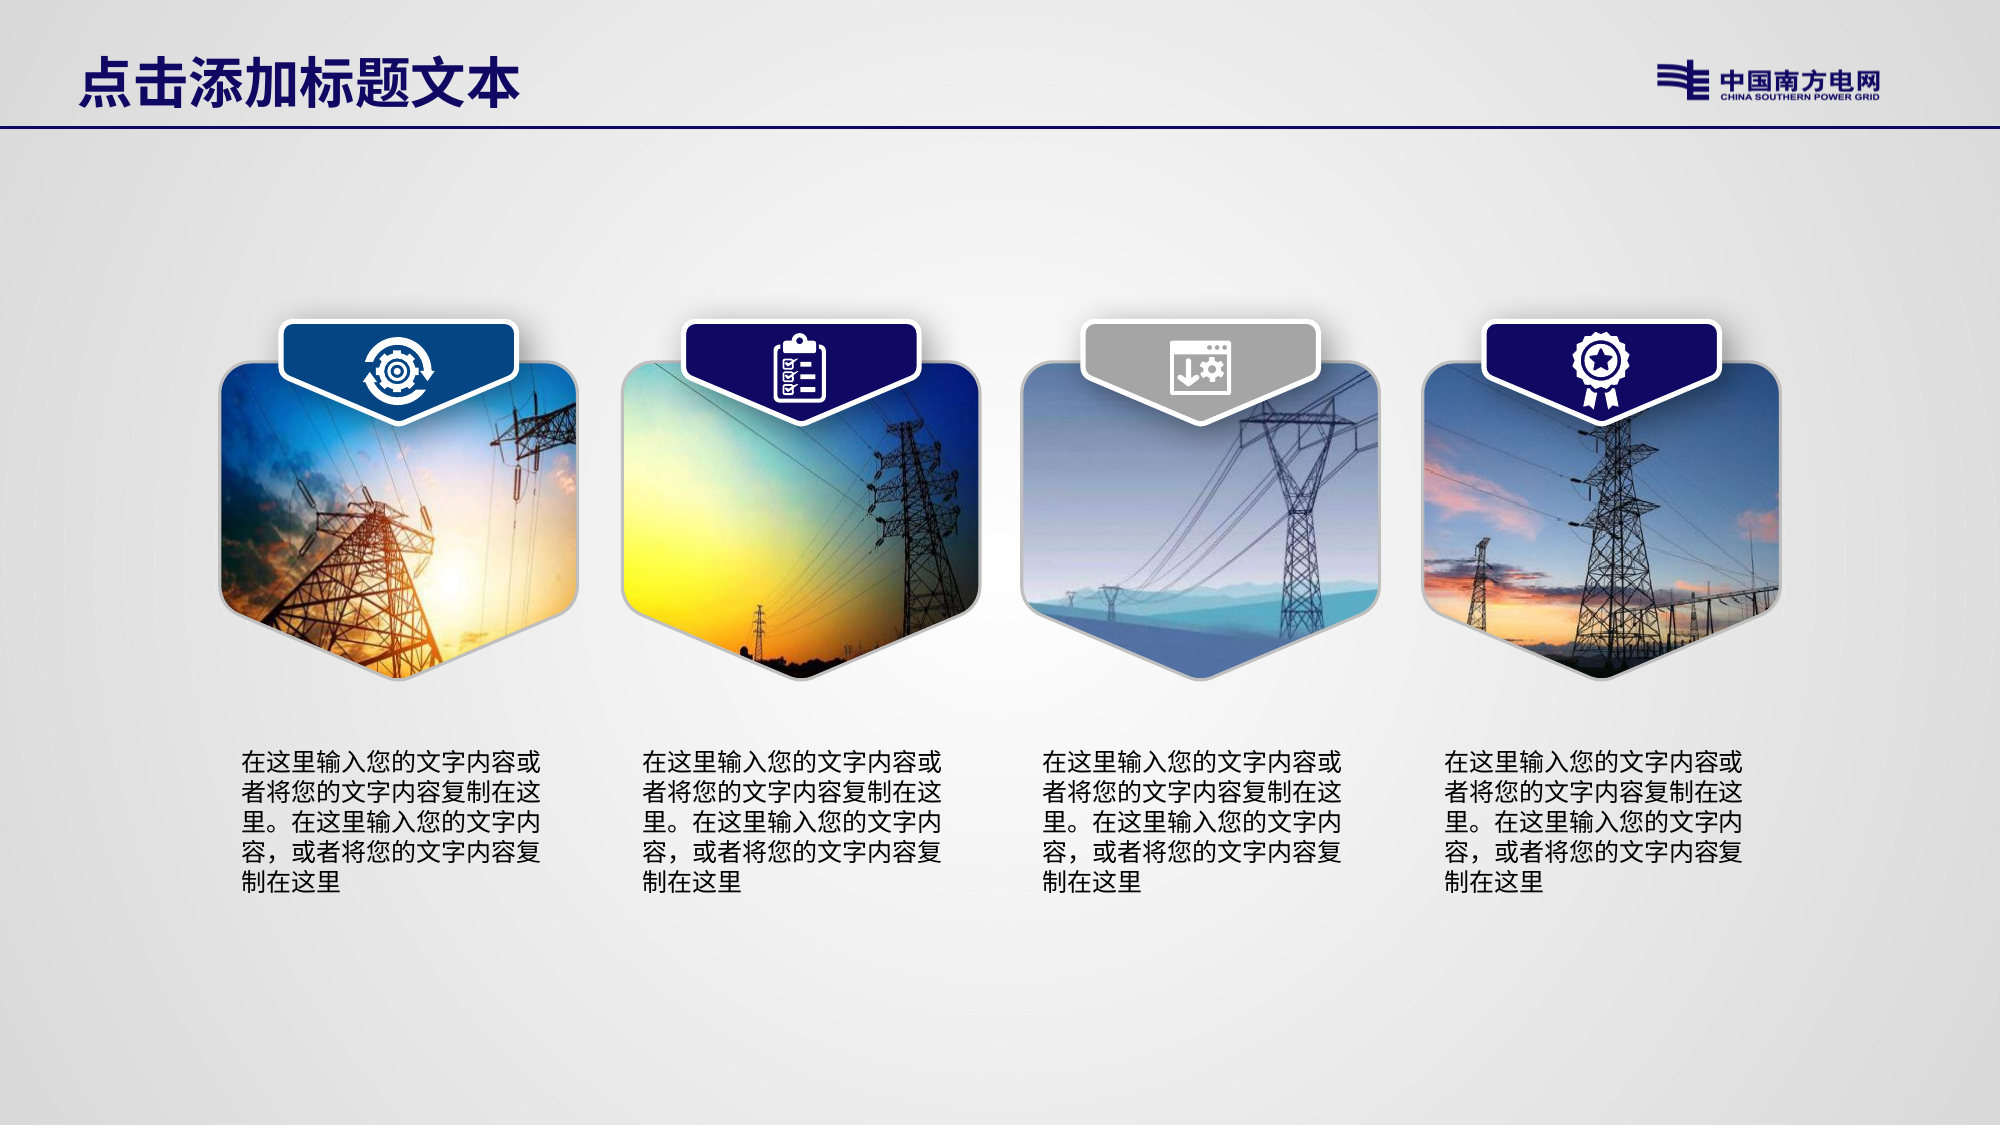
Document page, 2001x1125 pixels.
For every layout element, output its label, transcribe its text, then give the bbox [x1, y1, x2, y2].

text_box [1421, 360, 1782, 681]
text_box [1572, 331, 1630, 410]
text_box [362, 336, 435, 406]
text_box 点击添加标题文本 [63, 40, 537, 122]
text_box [1170, 340, 1232, 395]
text_box [772, 332, 827, 404]
text_box [1081, 320, 1320, 425]
picture [1634, 40, 1920, 124]
text_box [280, 320, 518, 425]
text_box 在这里输入您的文字内容或者将您的文字内容复制在这里。在这里输入您的文字内容，或者将您的文字内容复制在这里 [1429, 739, 1773, 904]
text_box [1020, 360, 1381, 681]
text_box [218, 360, 579, 681]
text_box [682, 320, 921, 425]
text_box 在这里输入您的文字内容或者将您的文字内容复制在这里。在这里输入您的文字内容，或者将您的文字内容复制在这里 [627, 739, 971, 904]
text_box 在这里输入您的文字内容或者将您的文字内容复制在这里。在这里输入您的文字内容，或者将您的文字内容复制在这里 [1028, 739, 1372, 904]
text_box [1482, 320, 1721, 425]
text_box 在这里输入您的文字内容或者将您的文字内容复制在这里。在这里输入您的文字内容，或者将您的文字内容复制在这里 [227, 739, 571, 904]
text_box [621, 360, 981, 681]
